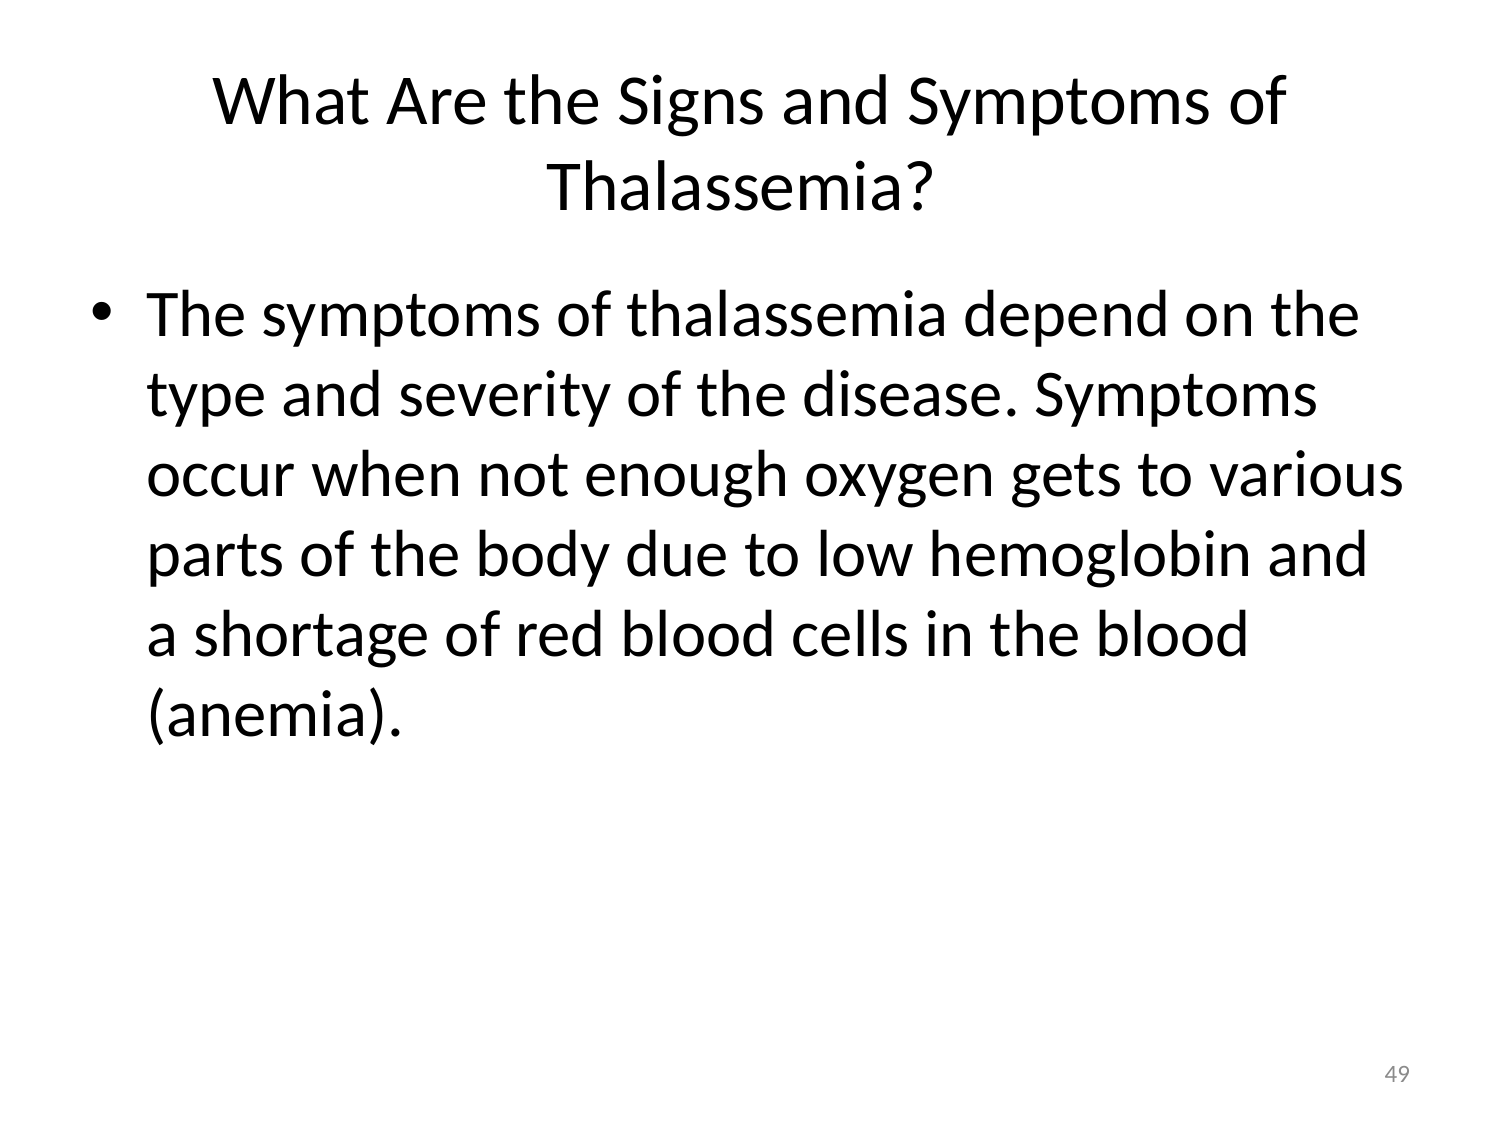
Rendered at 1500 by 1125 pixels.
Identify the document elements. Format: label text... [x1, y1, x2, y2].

list The symptoms of thalassemia depend on the type and severity of the disease. Symptoms occur when not enough oxygen gets to various parts of the body due to low hemoglobin and a shortage of red blood cells in the blood (anemia). [75, 262, 1425, 1005]
slide_number 49 [1074, 1042, 1425, 1103]
title What Are the Signs and Symptoms of Thalassemia? [75, 45, 1425, 233]
